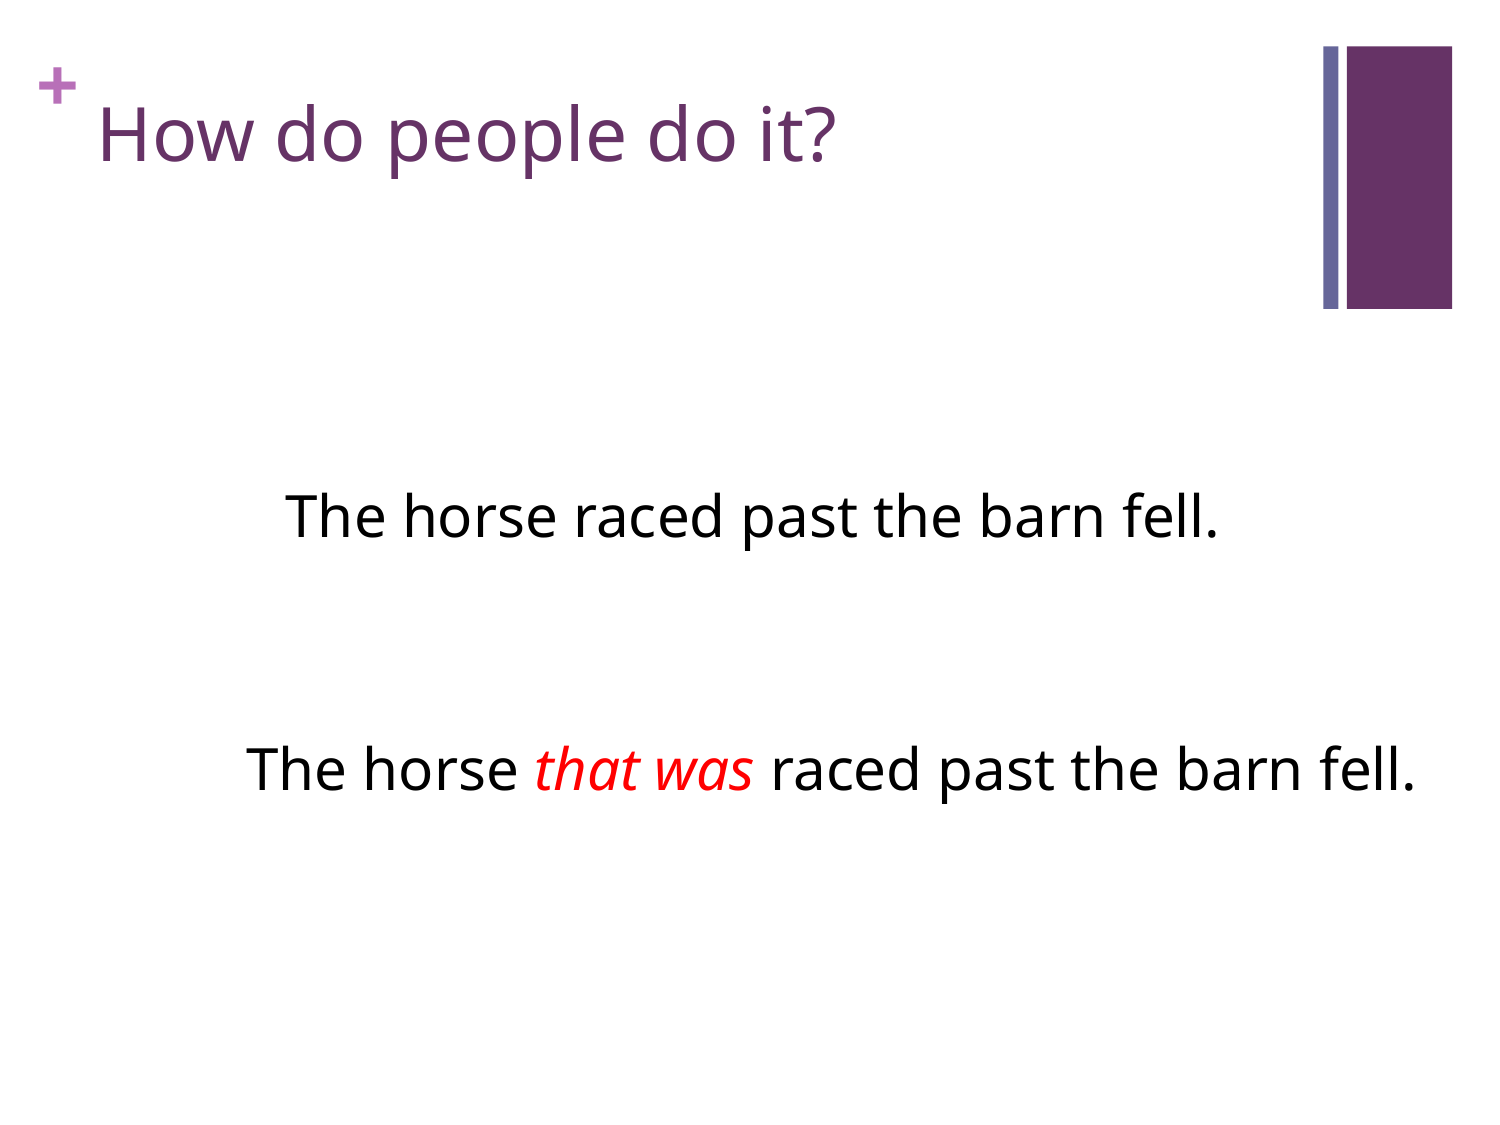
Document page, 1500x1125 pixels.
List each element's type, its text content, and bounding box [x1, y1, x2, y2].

text_box The horse raced past the barn fell. [270, 471, 1236, 557]
text_box The horse that was raced past the barn fell. [231, 725, 1433, 810]
title How do people do it? [81, 79, 1322, 263]
